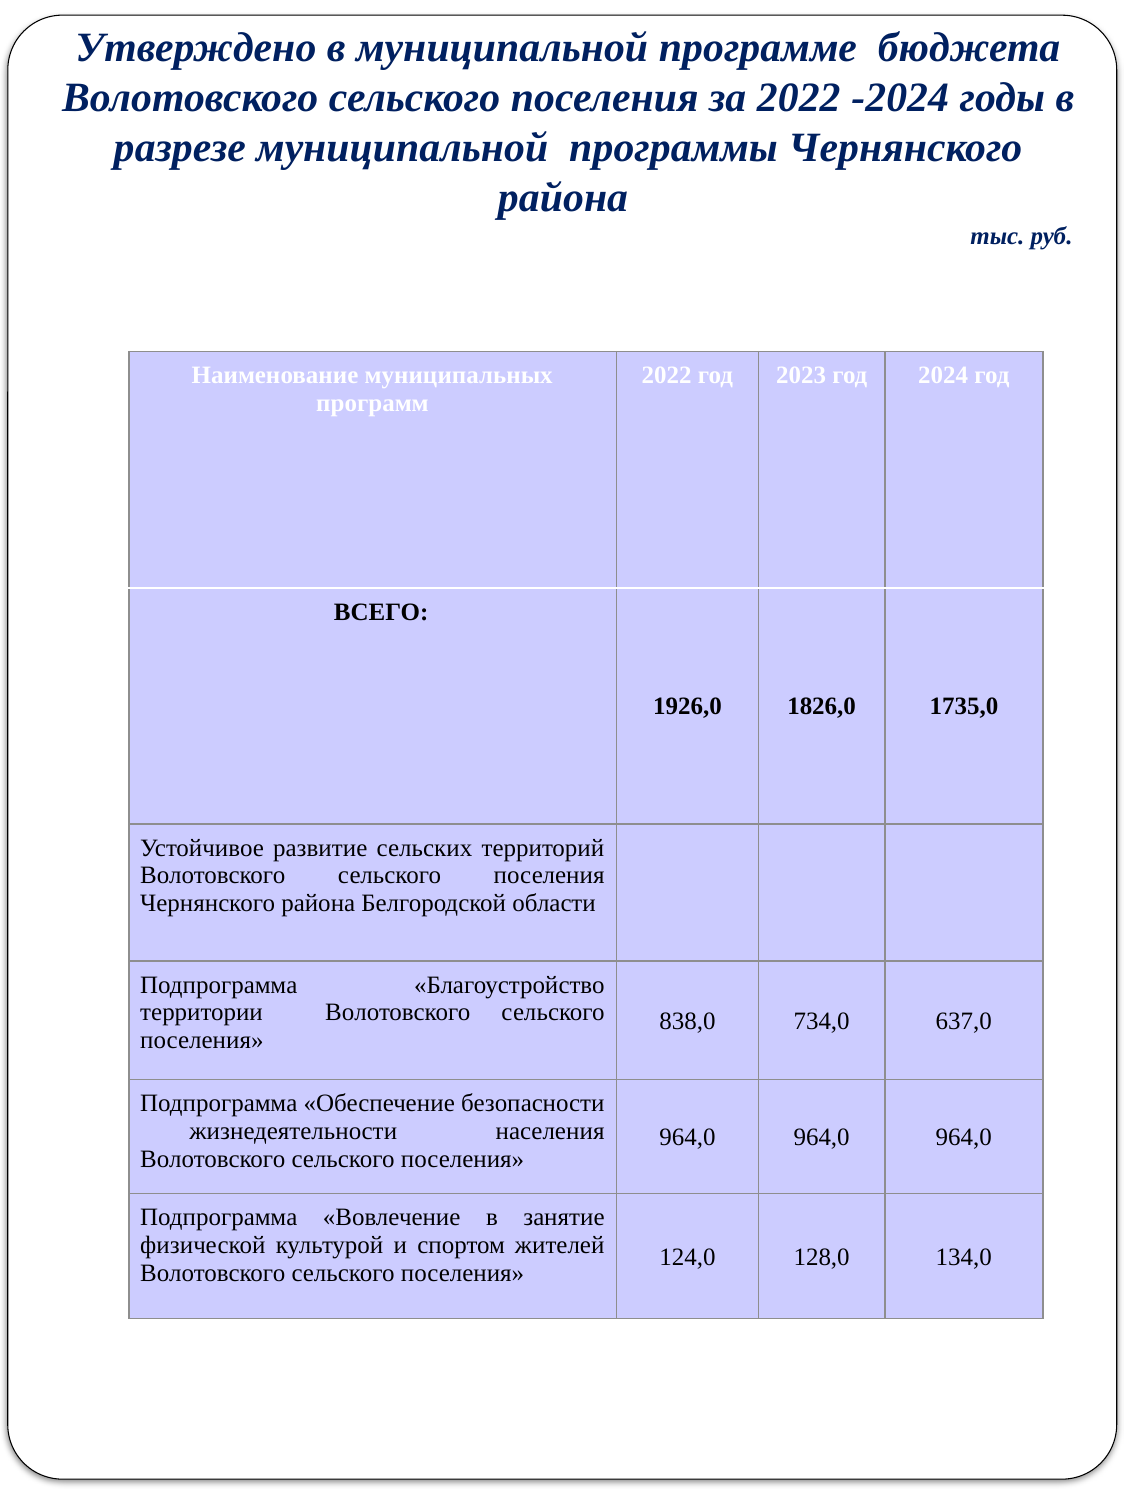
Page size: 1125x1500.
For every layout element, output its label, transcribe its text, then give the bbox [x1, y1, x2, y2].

table_cell 128,0 [759, 1194, 884, 1318]
table_cell ВСЕГО: [130, 589, 616, 823]
table_cell 838,0 [617, 962, 758, 1079]
table_cell [617, 825, 758, 960]
table_cell 1826,0 [759, 589, 884, 823]
table_cell [886, 825, 1042, 960]
table_cell 1926,0 [617, 589, 758, 823]
table_cell 134,0 [886, 1194, 1042, 1318]
text_box Утверждено в муниципальной программе бюджета Волотовского сельского поселения за 2022 -2024 годы в разрезе муниципальной программы Чернянского района тыс. руб. [42, 12, 1094, 258]
table_cell 124,0 [617, 1194, 758, 1318]
table_header 2024 год [886, 352, 1042, 587]
table_cell Подпрограмма «Обеспечение безопасности жизнедеятельности населения Волотовского сельского поселения» [130, 1080, 616, 1193]
table_cell [759, 825, 884, 960]
table_cell 964,0 [617, 1080, 758, 1193]
table_cell 637,0 [886, 962, 1042, 1079]
table_header 2023 год [759, 352, 884, 587]
table_cell 734,0 [759, 962, 884, 1079]
table_cell Подпрограмма «Вовлечение в занятие физической культурой и спортом жителей Волотовского сельского поселения» [130, 1194, 616, 1318]
table_cell Подпрограмма «Благоустройство территории Волотовского сельского поселения» [130, 962, 616, 1079]
table_header 2022 год [617, 352, 758, 587]
table_cell Устойчивое развитие сельских территорий Волотовского сельского поселения Чернянского района Белгородской области [130, 825, 616, 960]
table_header Наименование муниципальных программ [130, 352, 616, 587]
table_cell 964,0 [759, 1080, 884, 1193]
table_cell 964,0 [886, 1080, 1042, 1193]
table_cell 1735,0 [886, 589, 1042, 823]
